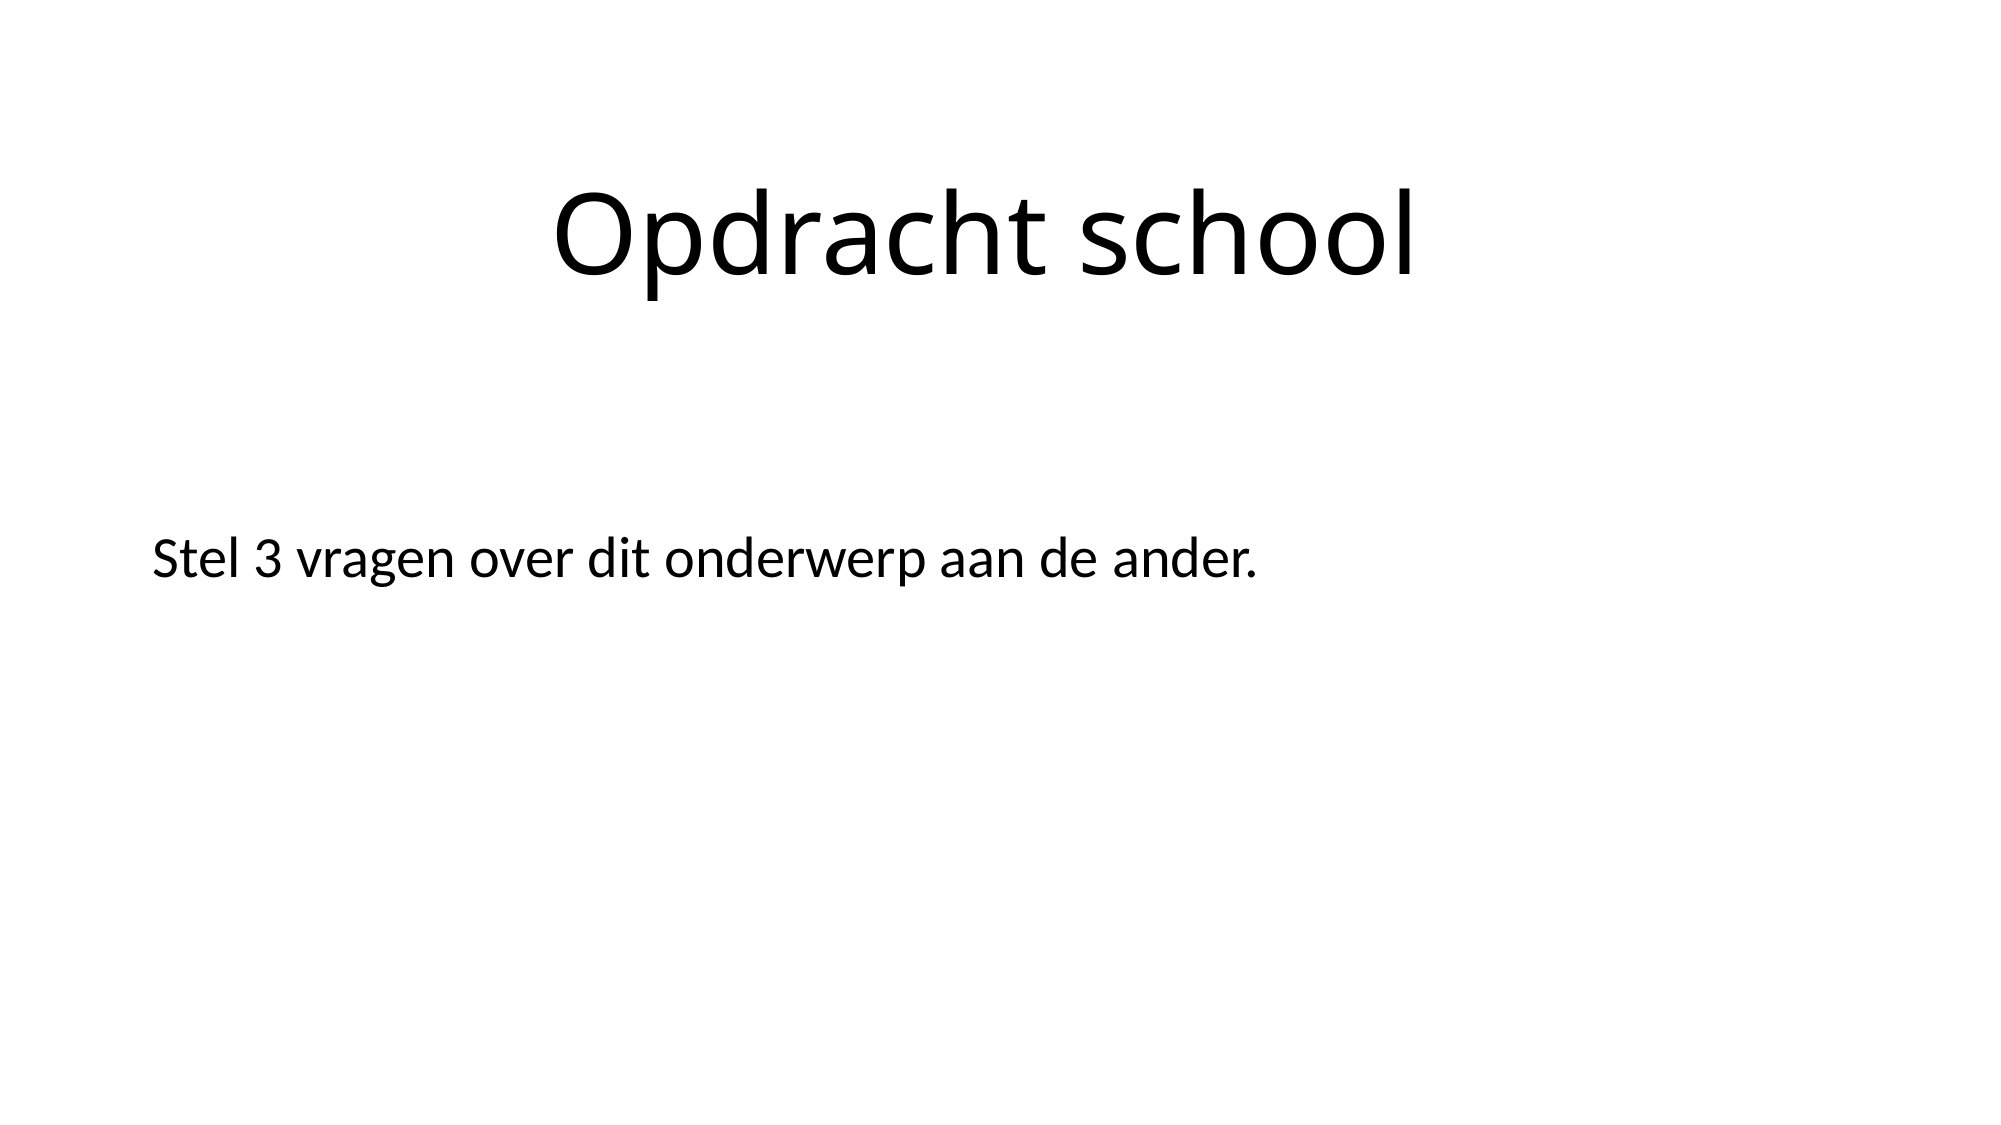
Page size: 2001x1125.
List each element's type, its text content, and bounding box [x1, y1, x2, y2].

list Stel 3 vragen over dit onderwerp aan de ander. [137, 519, 1863, 1014]
title Opdracht school [137, 59, 1863, 417]
